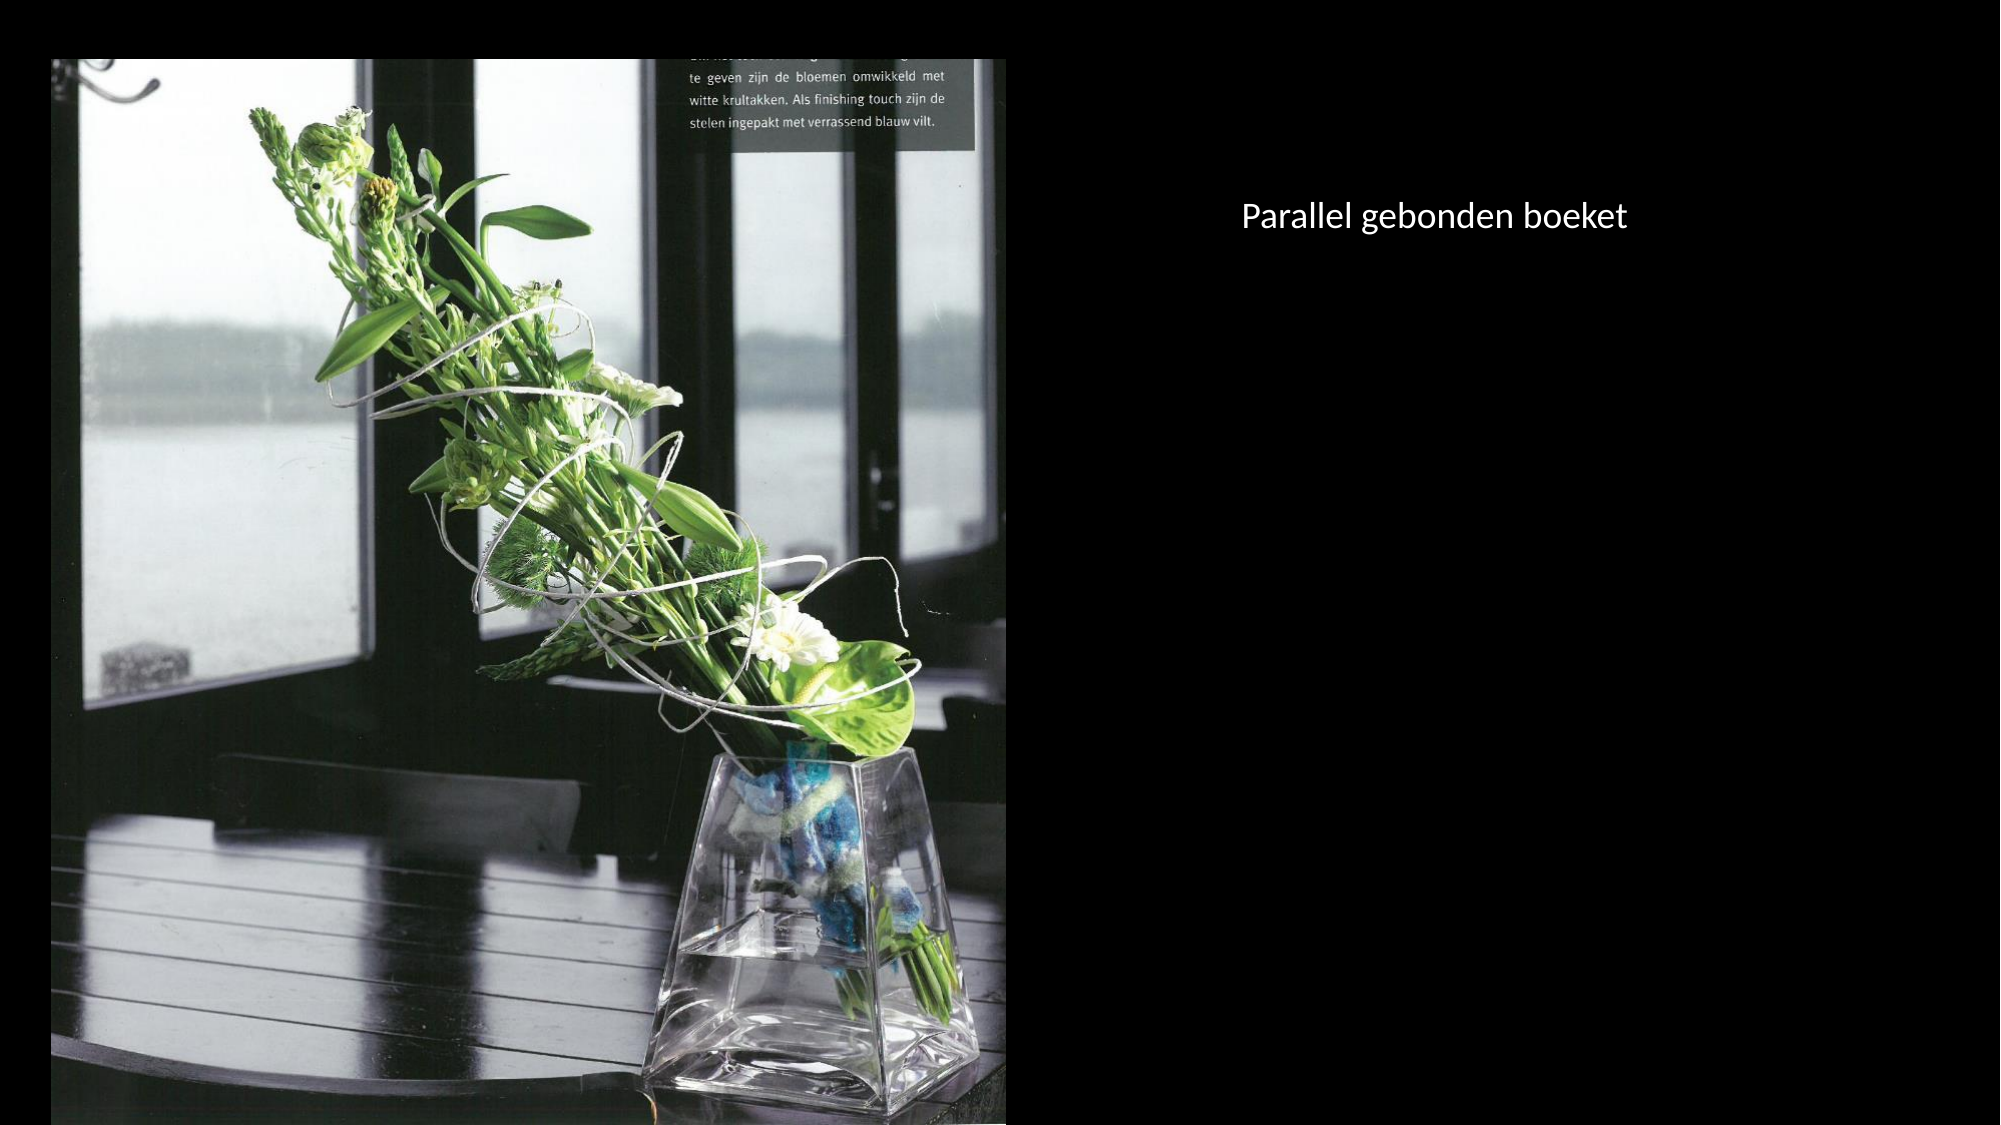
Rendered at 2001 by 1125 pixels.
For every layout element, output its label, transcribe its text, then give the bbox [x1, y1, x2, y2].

picture [51, 59, 1006, 1125]
text_box Parallel gebonden boeket [1226, 183, 1946, 289]
